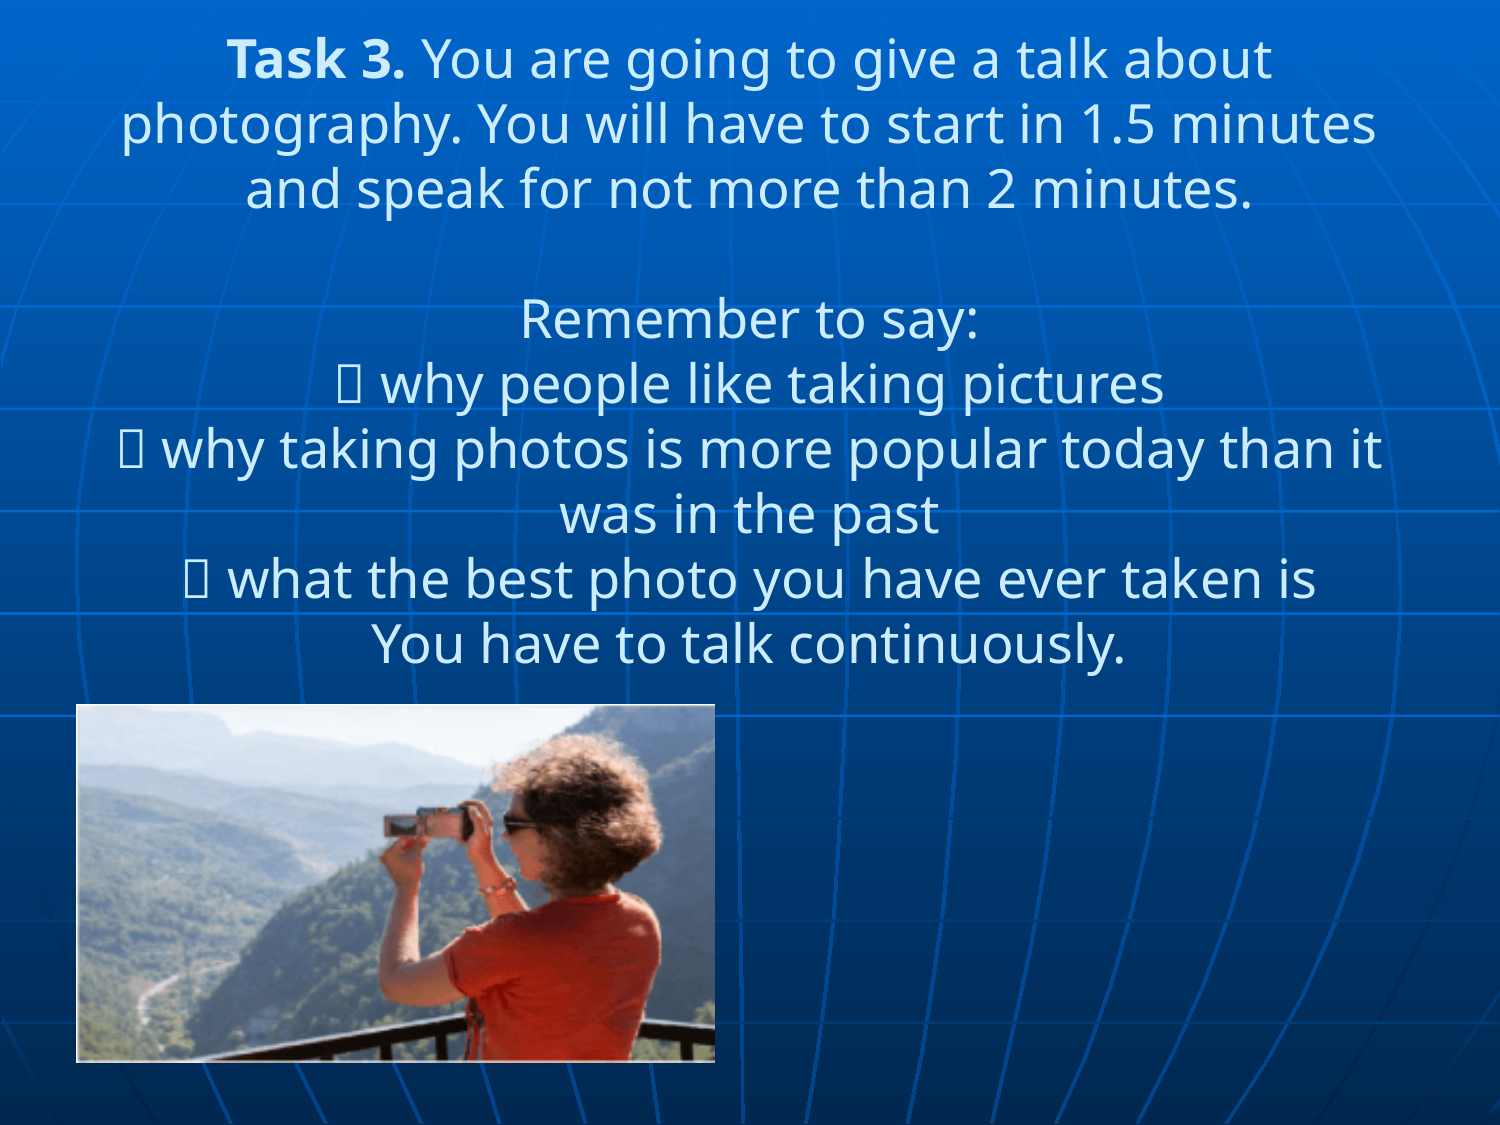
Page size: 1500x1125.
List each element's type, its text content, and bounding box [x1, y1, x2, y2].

picture [76, 703, 715, 1063]
title Task 3. You are going to give a talk about photography. You will have to start in 1.5 minutes and speak for not more than 2 minutes. Remember to say:  why people like taking pictures  why taking photos is more popular today than it was in the past  what the best photo you have ever taken is You have to talk continuously. [74, 45, 1426, 233]
